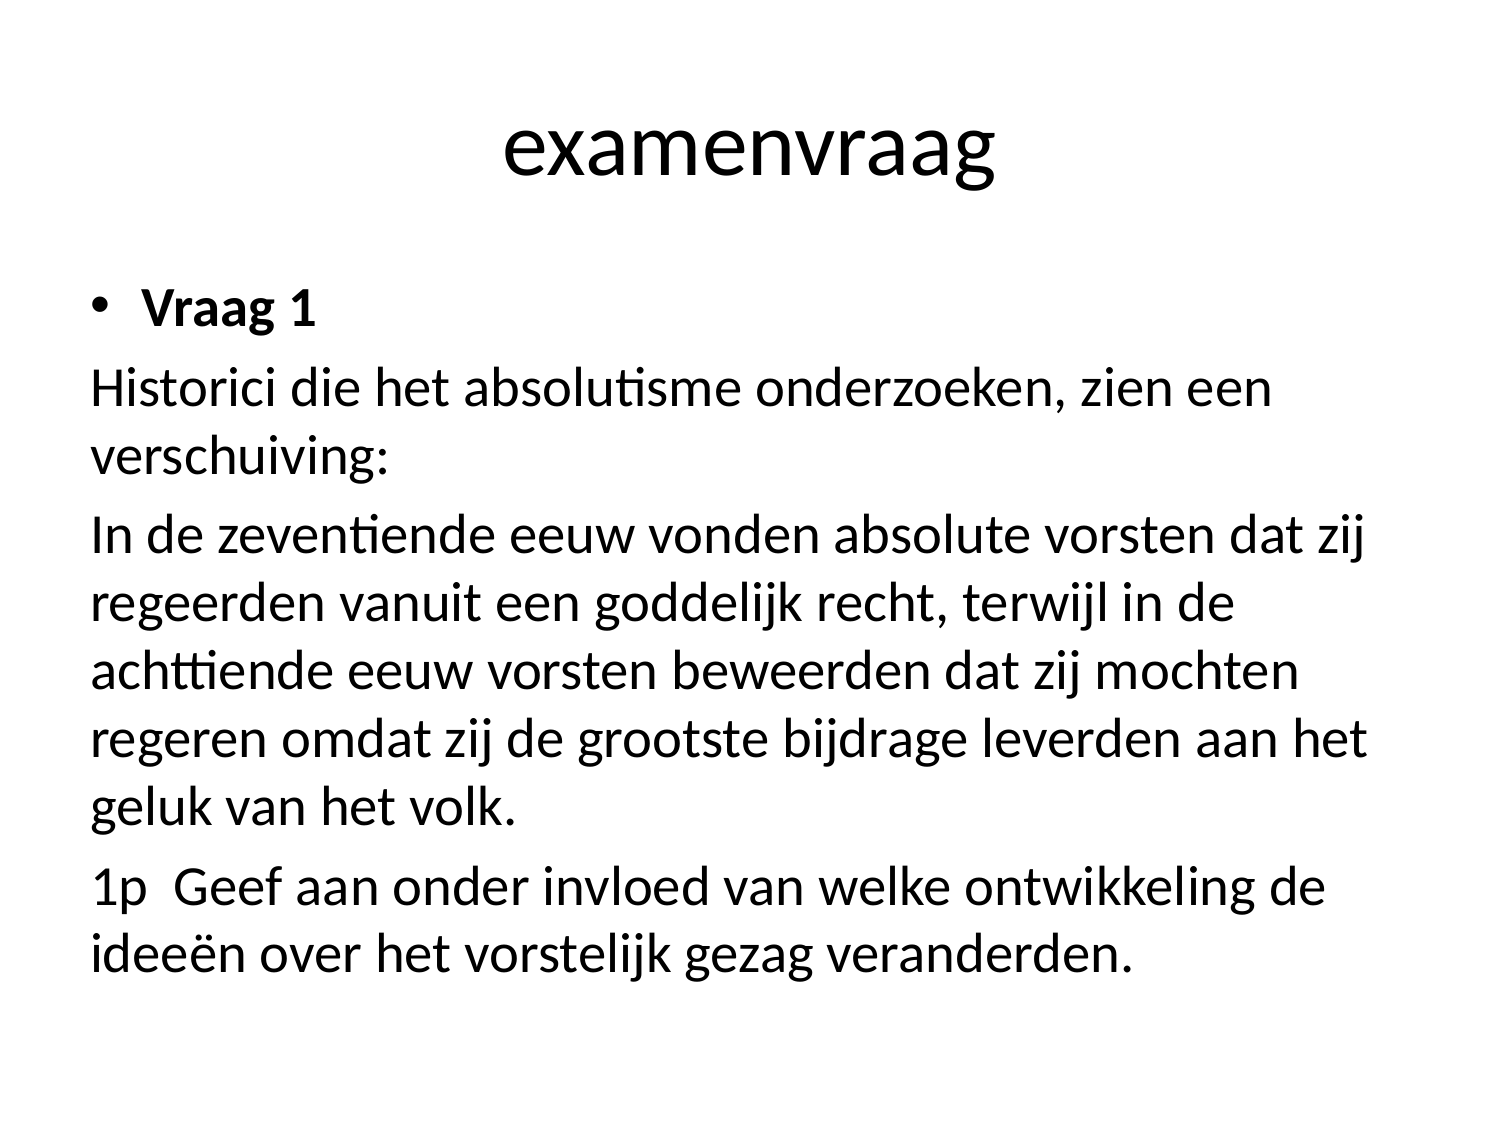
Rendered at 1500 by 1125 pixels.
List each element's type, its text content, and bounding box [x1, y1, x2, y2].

title examenvraag [75, 45, 1425, 233]
list Vraag 1 Historici die het absolutisme onderzoeken, zien een verschuiving: In de zeventiende eeuw vonden absolute vorsten dat zij regeerden vanuit een goddelijk recht, terwijl in de achttiende eeuw vorsten beweerden dat zij mochten regeren omdat zij de grootste bijdrage leverden aan het geluk van het volk. 1p Geef aan onder invloed van welke ontwikkeling de ideeën over het vorstelijk gezag veranderden. [75, 262, 1425, 1005]
